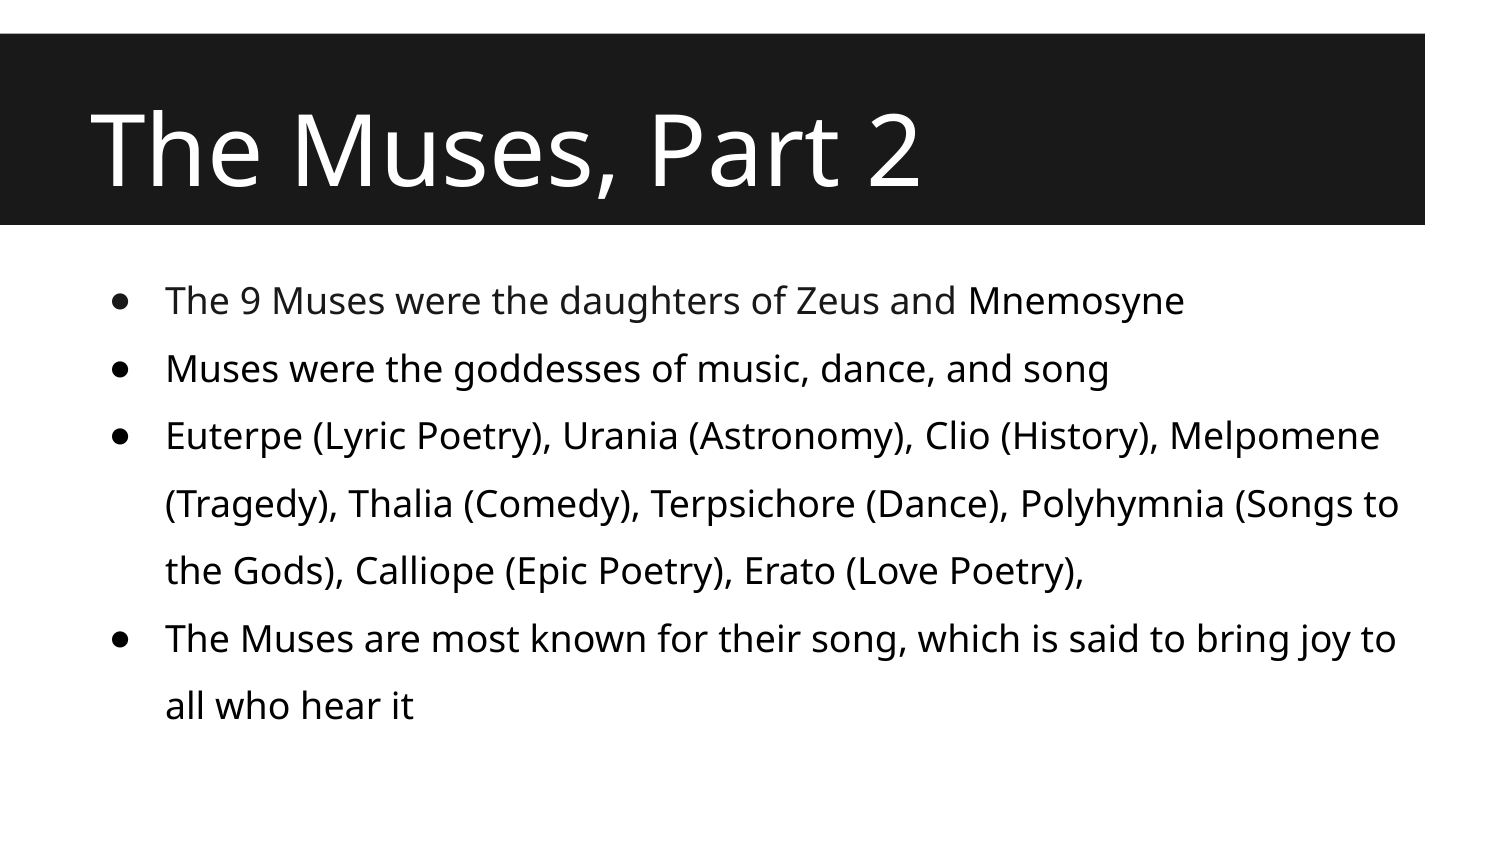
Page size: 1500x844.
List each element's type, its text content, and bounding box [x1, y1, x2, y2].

title The Muses, Part 2 [75, 33, 1425, 221]
list The 9 Muses were the daughters of Zeus and Mnemosyne Muses were the goddesses of music, dance, and song Euterpe (Lyric Poetry), Urania (Astronomy), Clio (History), Melpomene (Tragedy), Thalia (Comedy), Terpsichore (Dance), Polyhymnia (Songs to the Gods), Calliope (Epic Poetry), Erato (Love Poetry), The Muses are most known for their song, which is said to bring joy to all who hear it [75, 239, 1425, 808]
